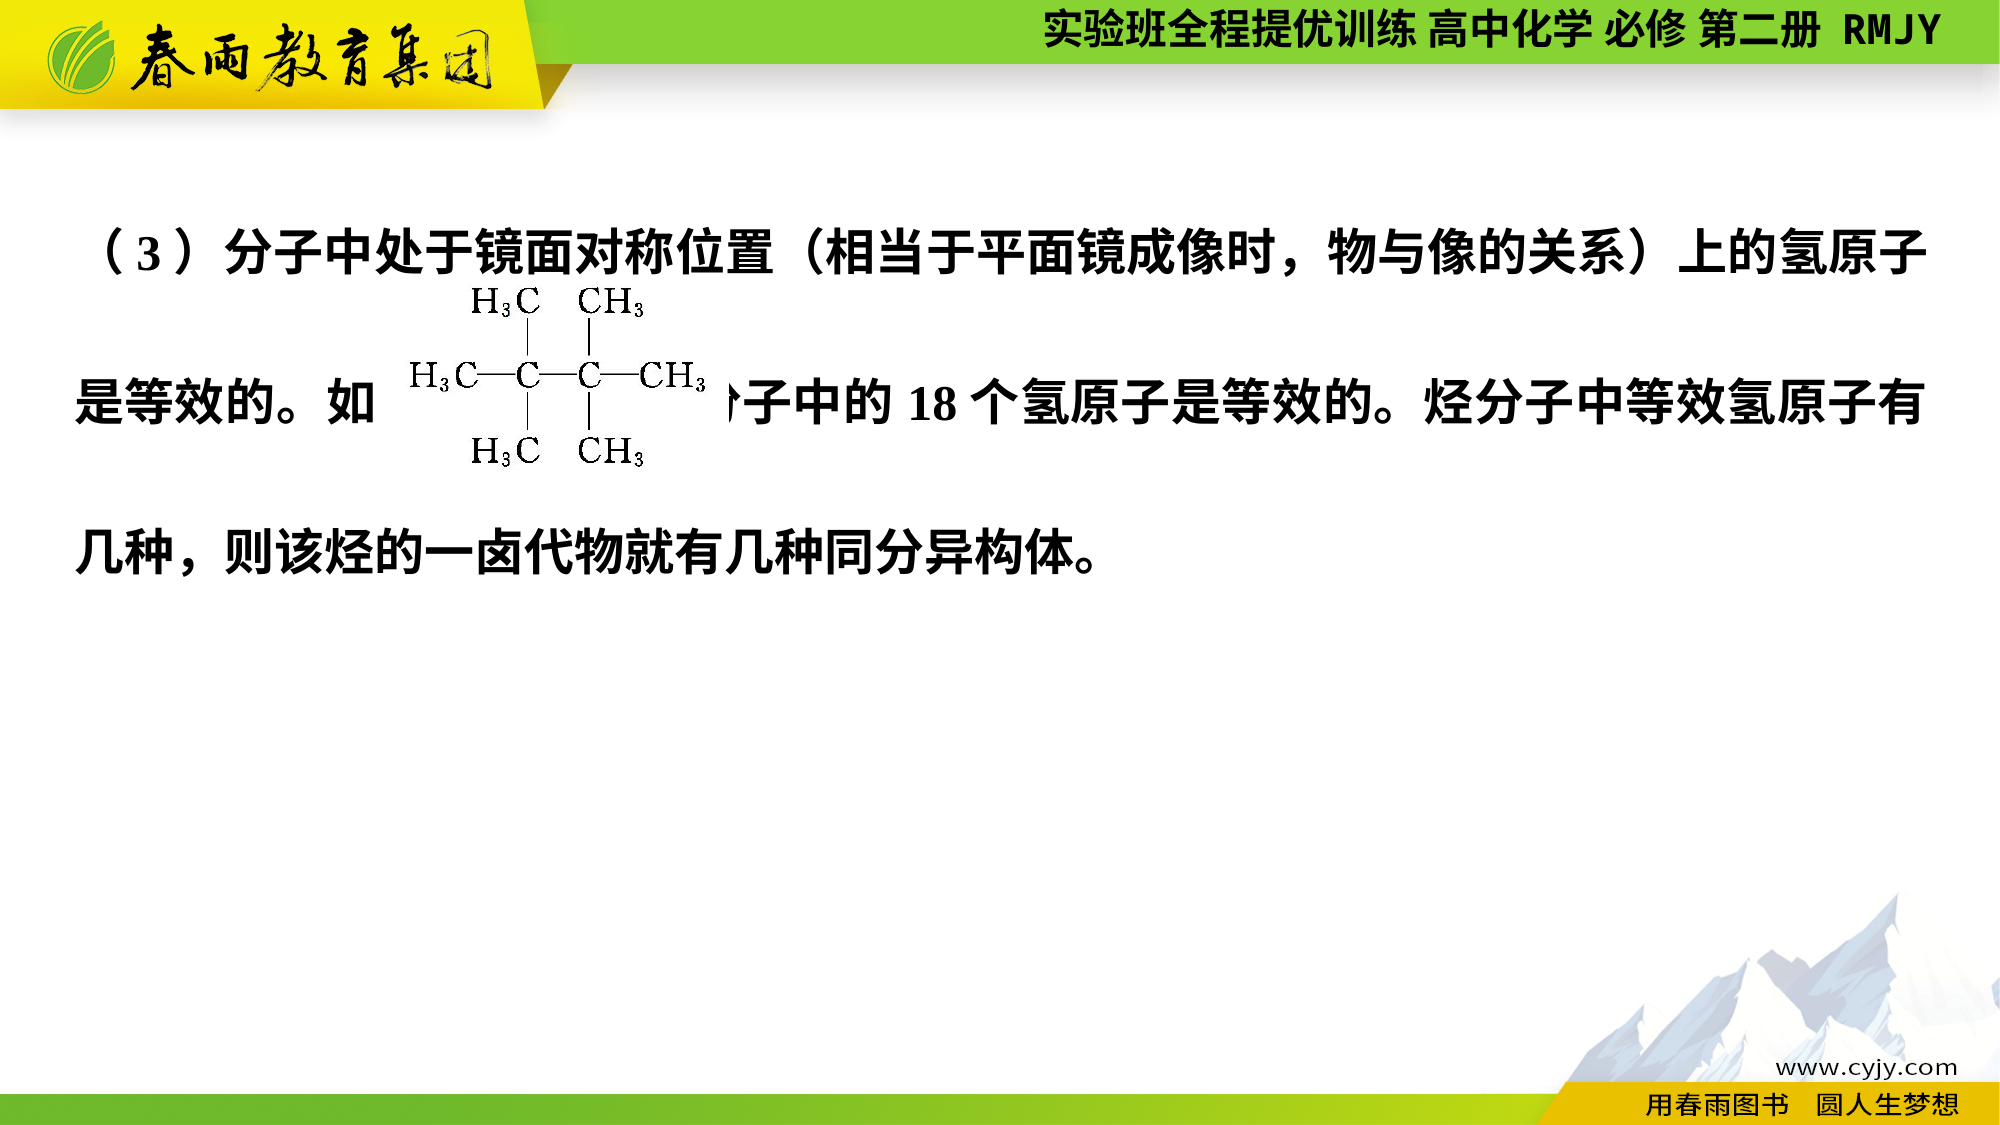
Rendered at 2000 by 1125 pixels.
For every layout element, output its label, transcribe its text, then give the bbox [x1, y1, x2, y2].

picture [0, 0, 2000, 1125]
list （3）分子中处于镜面对称位置（相当于平面镜成像时，物与像的关系）上的氢原子是等效的。如 分子中的18个氢原子是等效的。烃分子中等效氢原子有几种，则该烃的一卤代物就有几种同分异构体。 [59, 122, 1944, 592]
